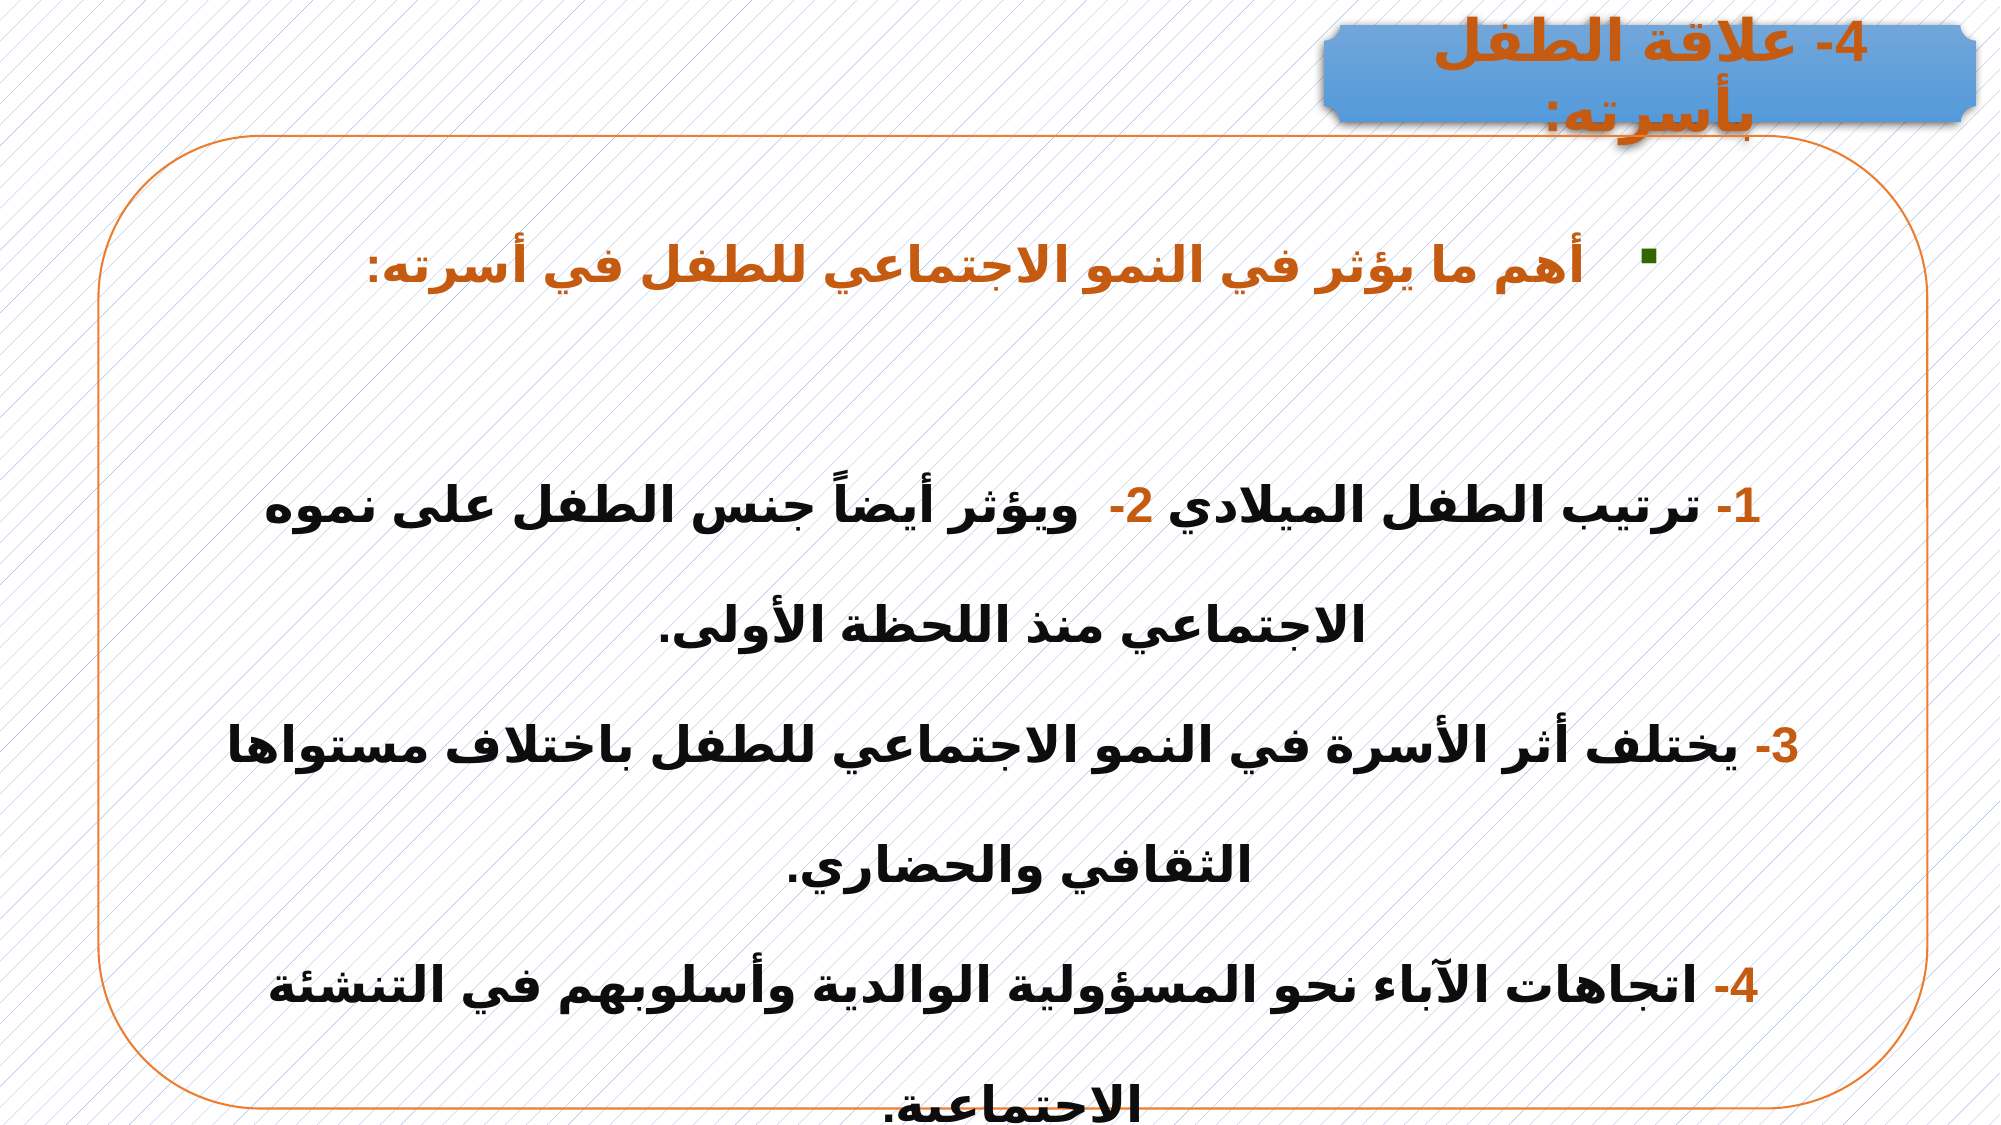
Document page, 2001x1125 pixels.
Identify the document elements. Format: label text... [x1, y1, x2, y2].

text_box أهم ما يؤثر في النمو الاجتماعي للطفل في أسرته: 1- ترتيب الطفل الميلادي 2- ويؤثر أيضاً جنس الطفل على نموه الاجتماعي منذ اللحظة الأولى. 3- يختلف أثر الأسرة في النمو الاجتماعي للطفل باختلاف مستواها الثقافي والحضاري. 4- اتجاهات الآباء نحو المسؤولية الوالدية وأسلوبهم في التنشئة الاجتماعية. [97, 134, 1929, 1110]
text_box 4- علاقة الطفل بأسرته: [1324, 24, 1977, 122]
